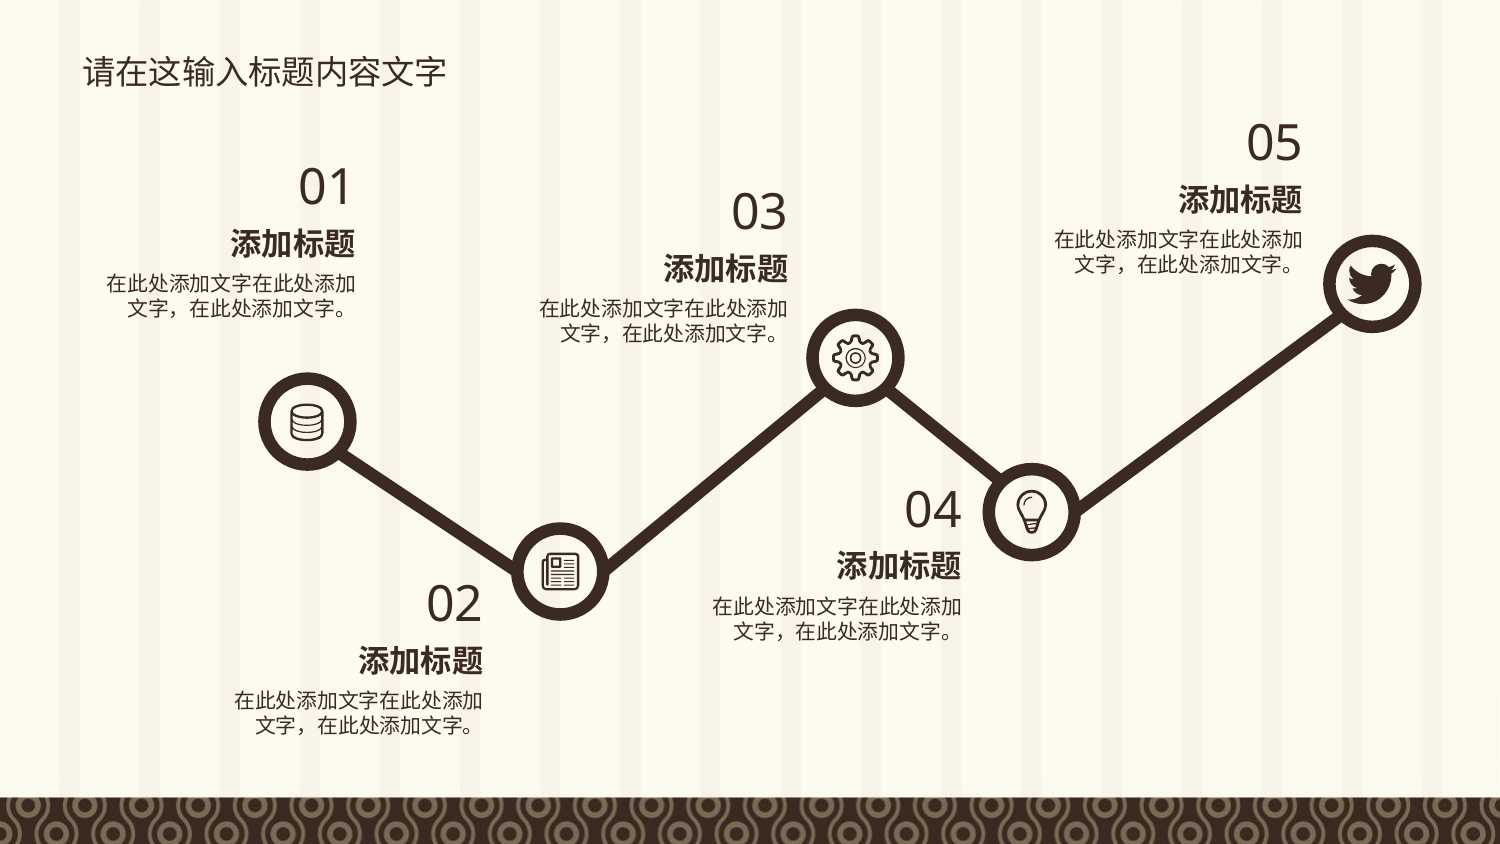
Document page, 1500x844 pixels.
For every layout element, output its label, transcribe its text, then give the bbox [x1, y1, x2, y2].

text_box 请在这输入标题内容文字 [67, 43, 703, 99]
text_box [84, 107, 1309, 353]
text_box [264, 240, 1416, 615]
picture [0, 0, 1500, 844]
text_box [211, 474, 968, 745]
